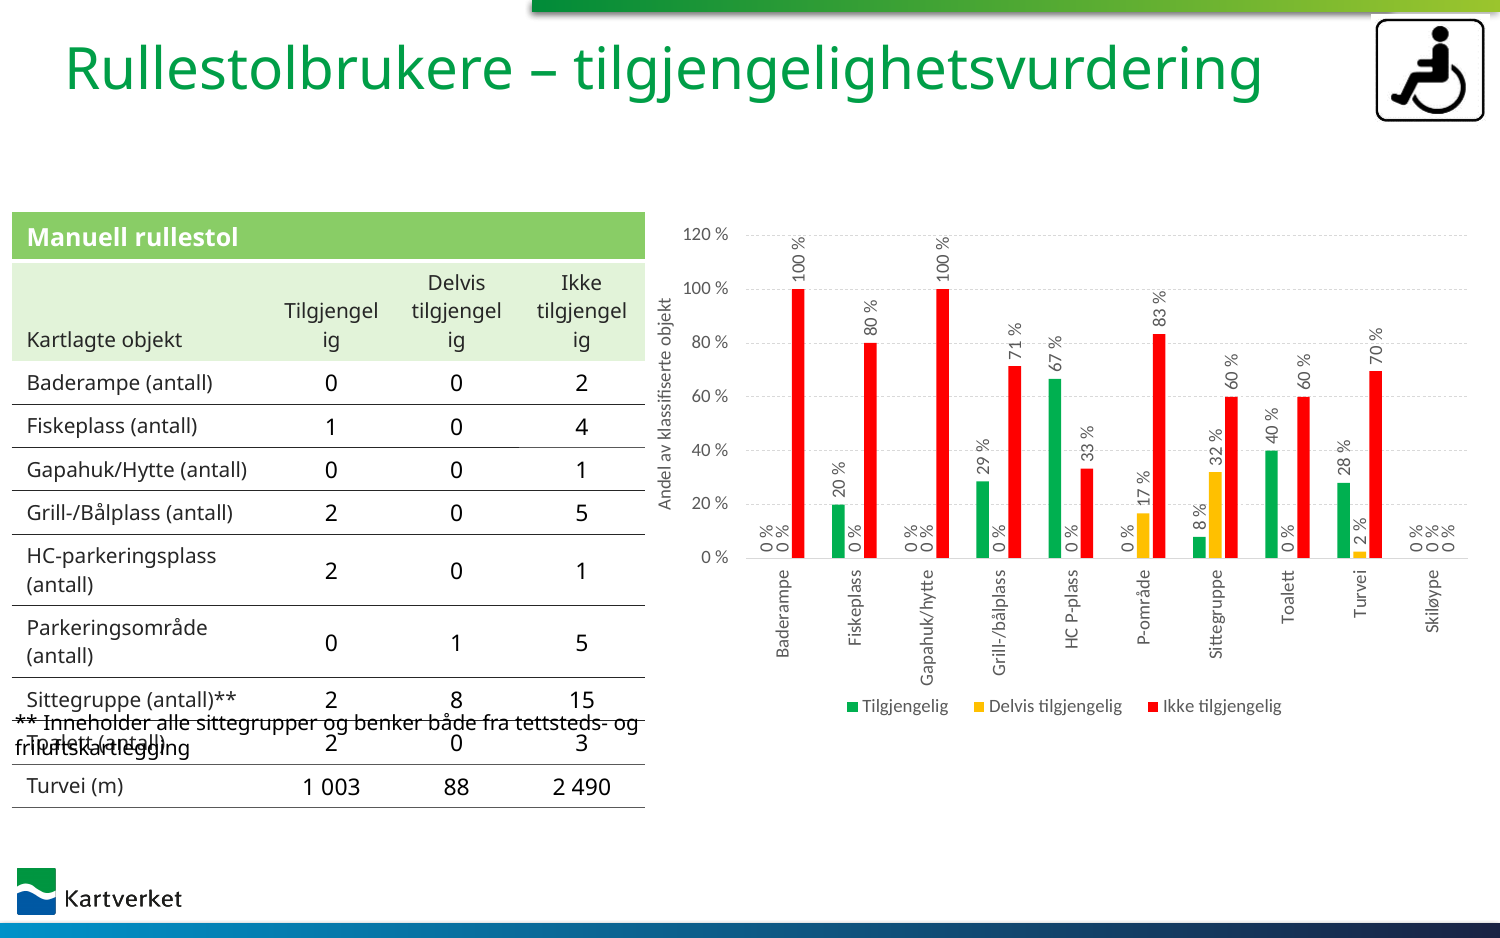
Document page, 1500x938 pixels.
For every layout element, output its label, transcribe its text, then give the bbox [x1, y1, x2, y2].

table_header Manuell rullestol [12, 212, 645, 259]
table_cell 2 [519, 361, 638, 404]
table_cell Tilgjengelig [269, 263, 394, 361]
table_cell 1 [519, 448, 638, 490]
table_cell HC-parkeringsplass (antall) [12, 535, 269, 605]
table_cell 2 [269, 491, 394, 534]
table_cell Ikke tilgjengelig [519, 263, 638, 361]
table_cell Baderampe (antall) [12, 361, 269, 404]
picture [1371, 13, 1491, 127]
table_cell Gapahuk/Hytte (antall) [12, 448, 269, 490]
table_cell 0 [269, 361, 394, 404]
table_cell 0 [394, 405, 519, 447]
table_cell Grill-/Bålplass (antall) [12, 491, 269, 534]
table_cell 2 [269, 678, 394, 702]
table_cell 8 [394, 678, 519, 702]
table_cell 0 [269, 448, 394, 490]
table_cell 1 003 [269, 768, 394, 807]
picture [643, 218, 1480, 728]
table_cell 2 [269, 535, 394, 605]
table_cell 2 490 [519, 768, 645, 807]
table_cell 1 [394, 606, 519, 677]
table_cell 88 [394, 768, 519, 807]
table_cell 0 [394, 361, 519, 404]
table_cell 5 [519, 606, 638, 677]
table_cell 4 [519, 405, 638, 447]
table_cell 1 [269, 405, 394, 447]
table_cell Delvis tilgjengelig [394, 263, 519, 361]
text_box Rullestolbrukere – tilgjengelighetsvurdering [49, 12, 1372, 109]
table_cell Kartlagte objekt [12, 263, 269, 361]
table_cell 0 [269, 606, 394, 677]
table_cell Turvei (m) [12, 768, 269, 807]
table_cell 0 [394, 448, 519, 490]
text_box ** Inneholder alle sittegrupper og benker både fra tettsteds- og friluftskartlegging [0, 702, 745, 768]
table_cell 0 [394, 535, 519, 605]
table_cell 0 [394, 491, 519, 534]
table_cell 5 [519, 491, 638, 534]
table_cell Sittegruppe (antall)** [12, 678, 269, 702]
table_cell 15 [519, 678, 638, 702]
table_cell 1 [519, 535, 638, 605]
table_cell Fiskeplass (antall) [12, 405, 269, 447]
table_cell Parkeringsområde (antall) [12, 606, 269, 677]
